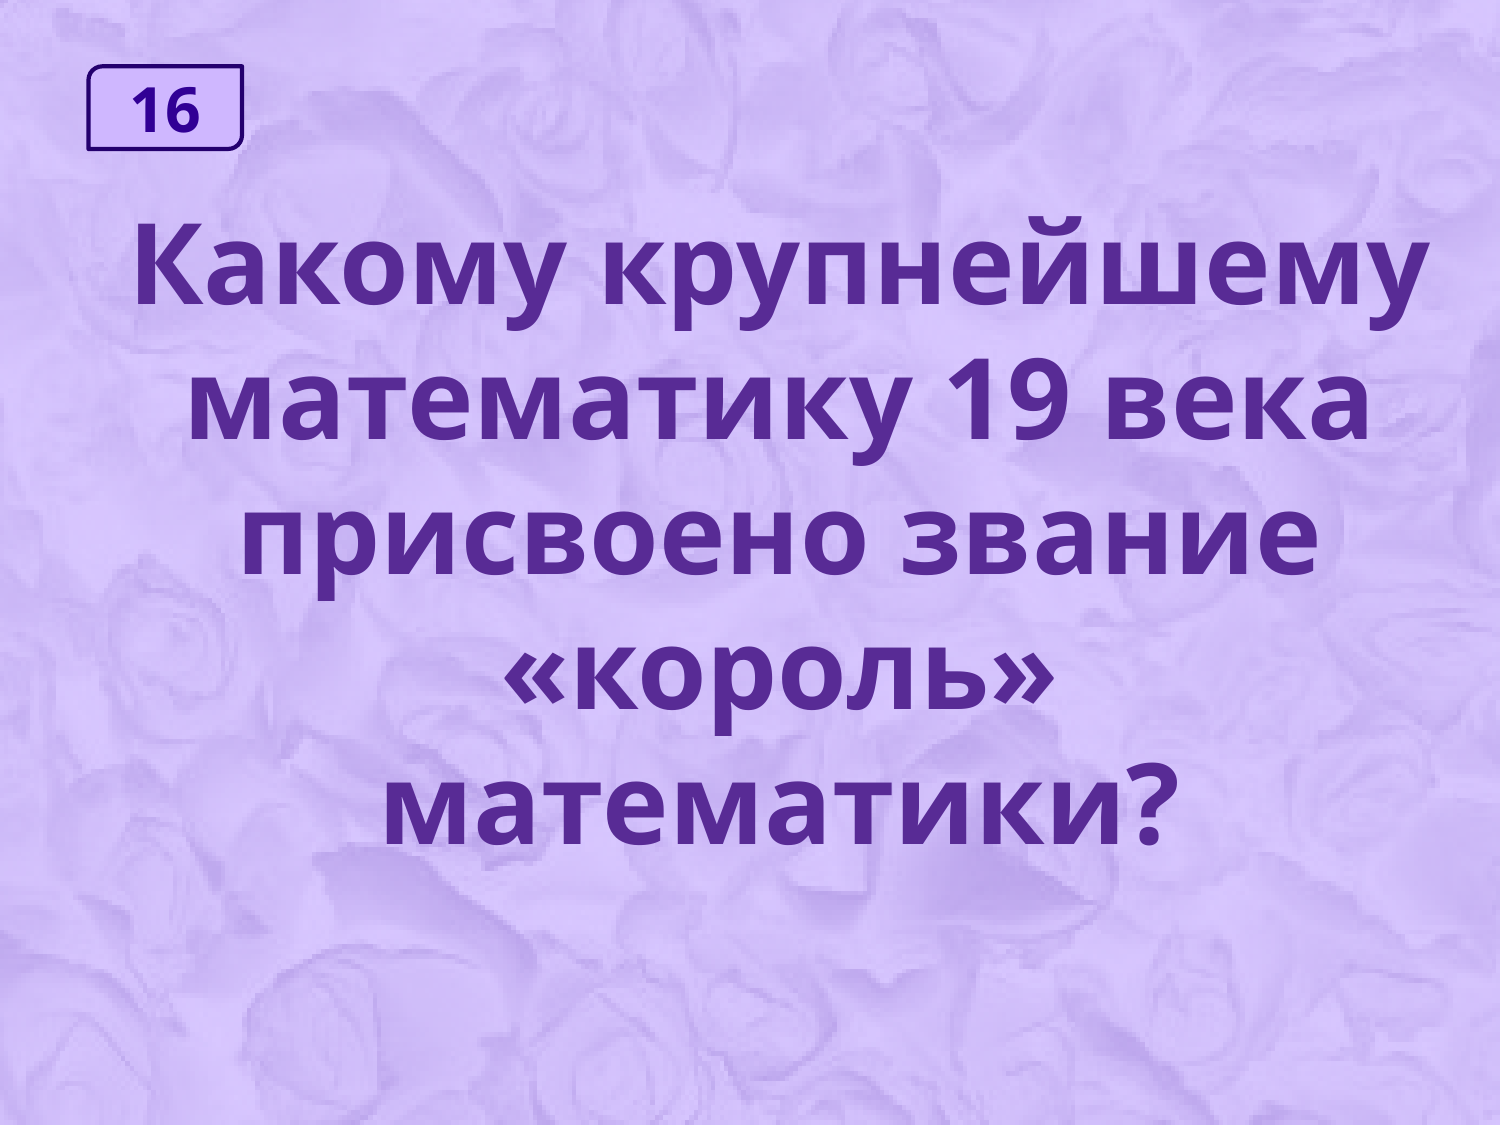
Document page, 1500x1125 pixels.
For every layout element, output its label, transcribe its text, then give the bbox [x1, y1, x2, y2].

text_box Какому крупнейшему математику 19 века присвоено звание «король» математики? [88, 184, 1471, 875]
text_box 16 [86, 64, 245, 152]
